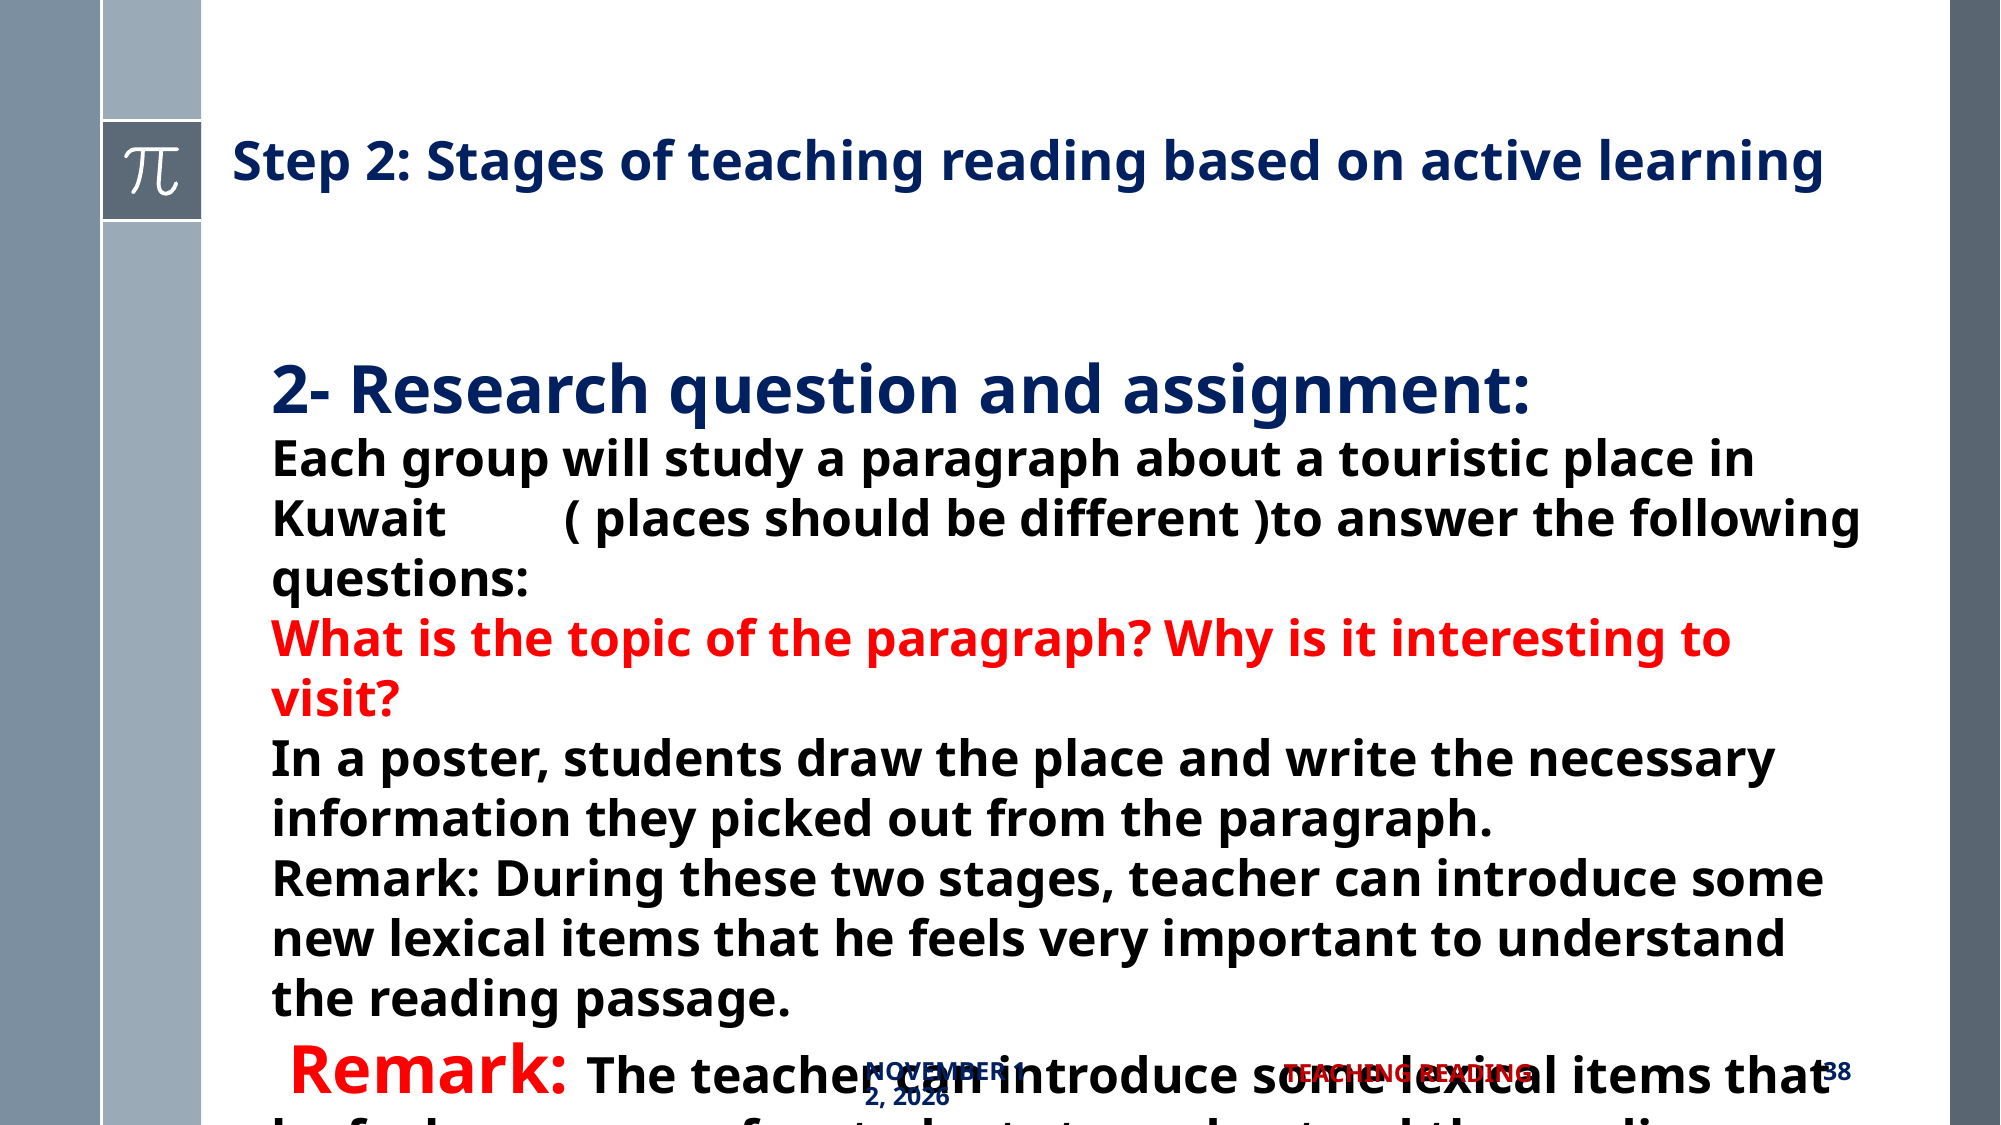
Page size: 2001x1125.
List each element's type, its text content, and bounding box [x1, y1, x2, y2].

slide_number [849, 1042, 1050, 1103]
title Step 2: Stages of teaching reading based on active learning [217, 0, 1933, 199]
text_box 2- Research question and assignment: Each group will study a paragraph about a touristic place in Kuwait ( places should be different )to answer the following questions: What is the topic of the paragraph? Why is it interesting to visit? In a poster, students draw the place and write the necessary information they picked out from the paragraph. Remark: During these two stages, teacher can introduce some new lexical items that he feels very important to understand the reading passage. Remark: The teacher can introduce some lexical items that he feels necessary for students to understand the reading passage. [256, 339, 1890, 1125]
footer Teaching Reading [1082, 1042, 1735, 1103]
slide_number 38 [1766, 1042, 1867, 1103]
